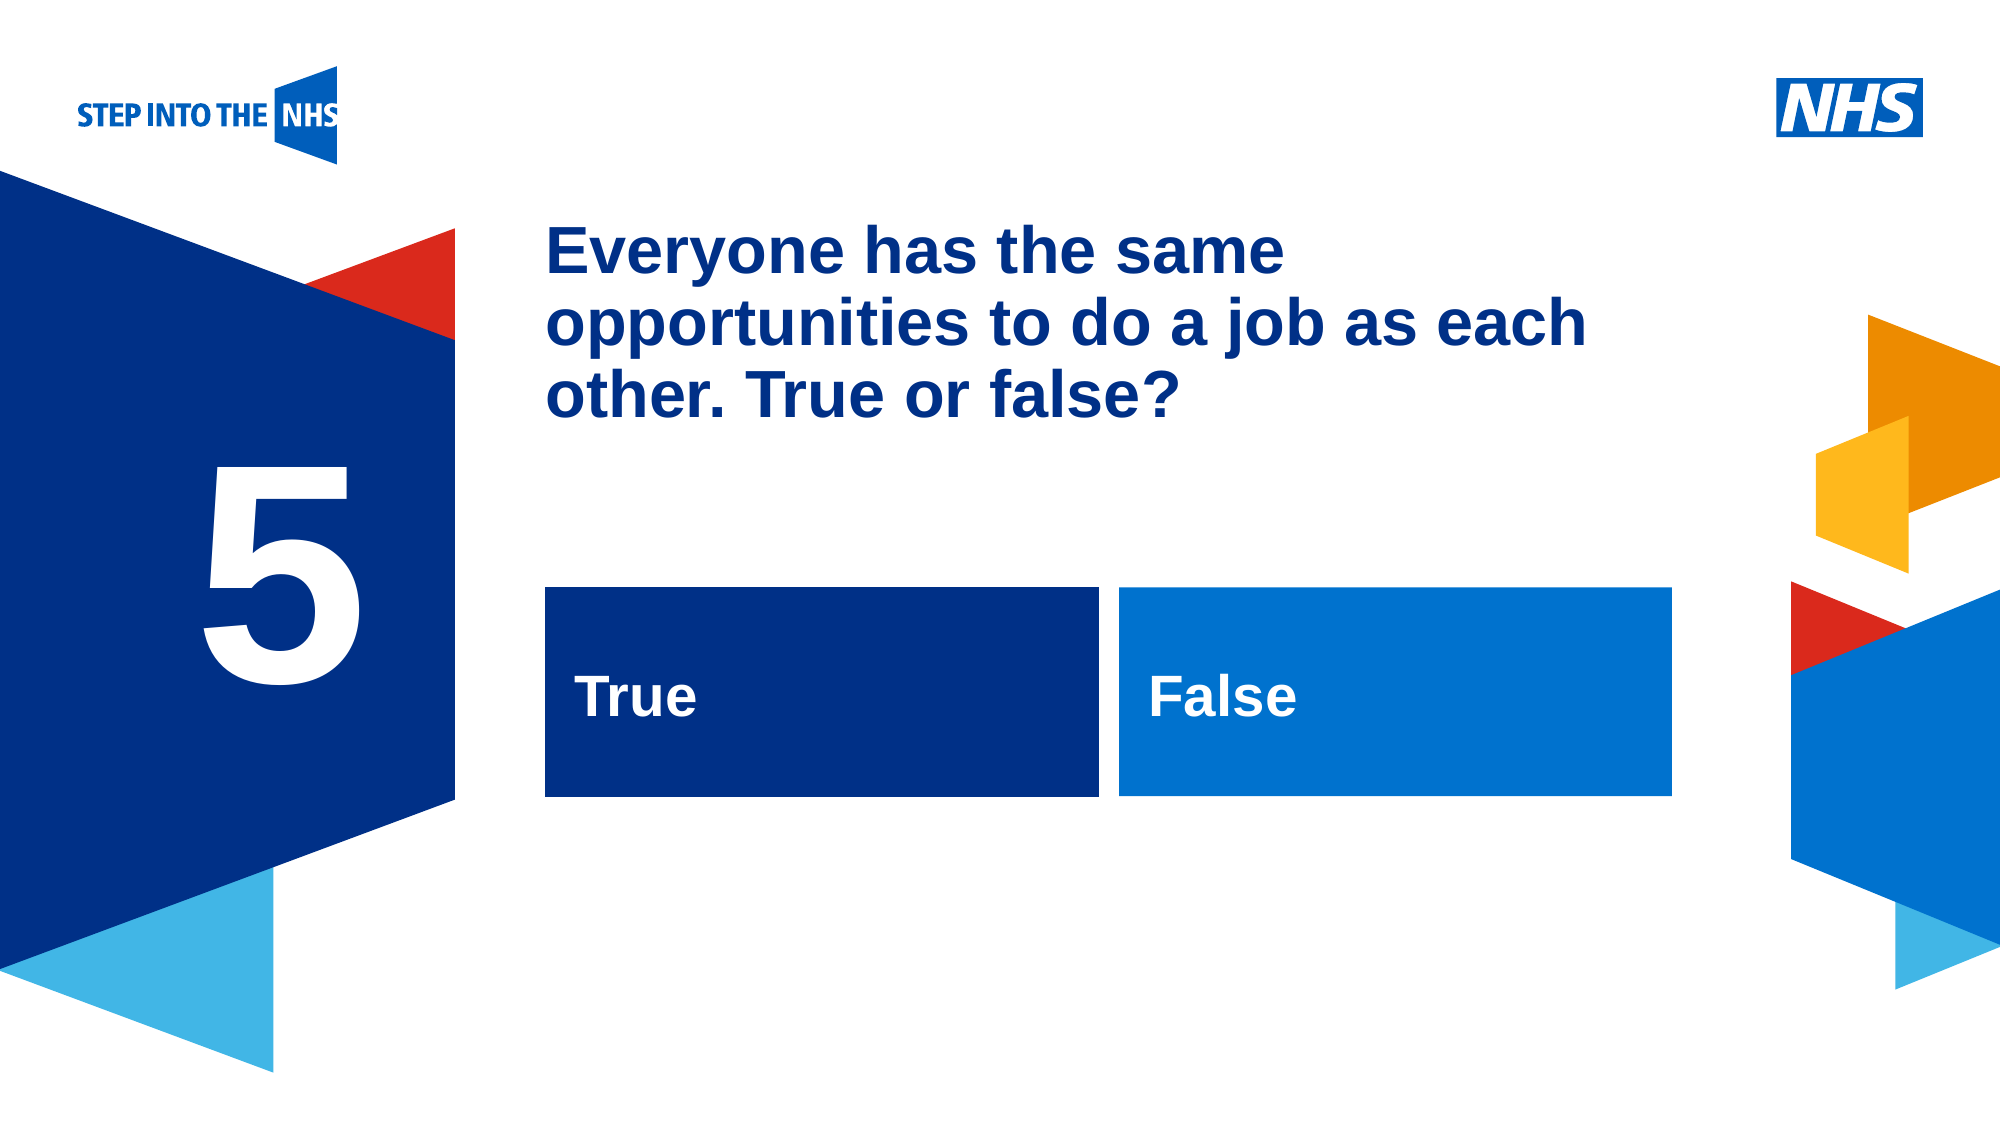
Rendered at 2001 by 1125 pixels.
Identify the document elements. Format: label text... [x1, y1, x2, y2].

title Everyone has the same opportunities to do a job as each other. True or false? [545, 216, 1673, 343]
text_box 5 [194, 412, 401, 713]
text_box True [545, 587, 1099, 797]
text_box False [1119, 587, 1672, 797]
